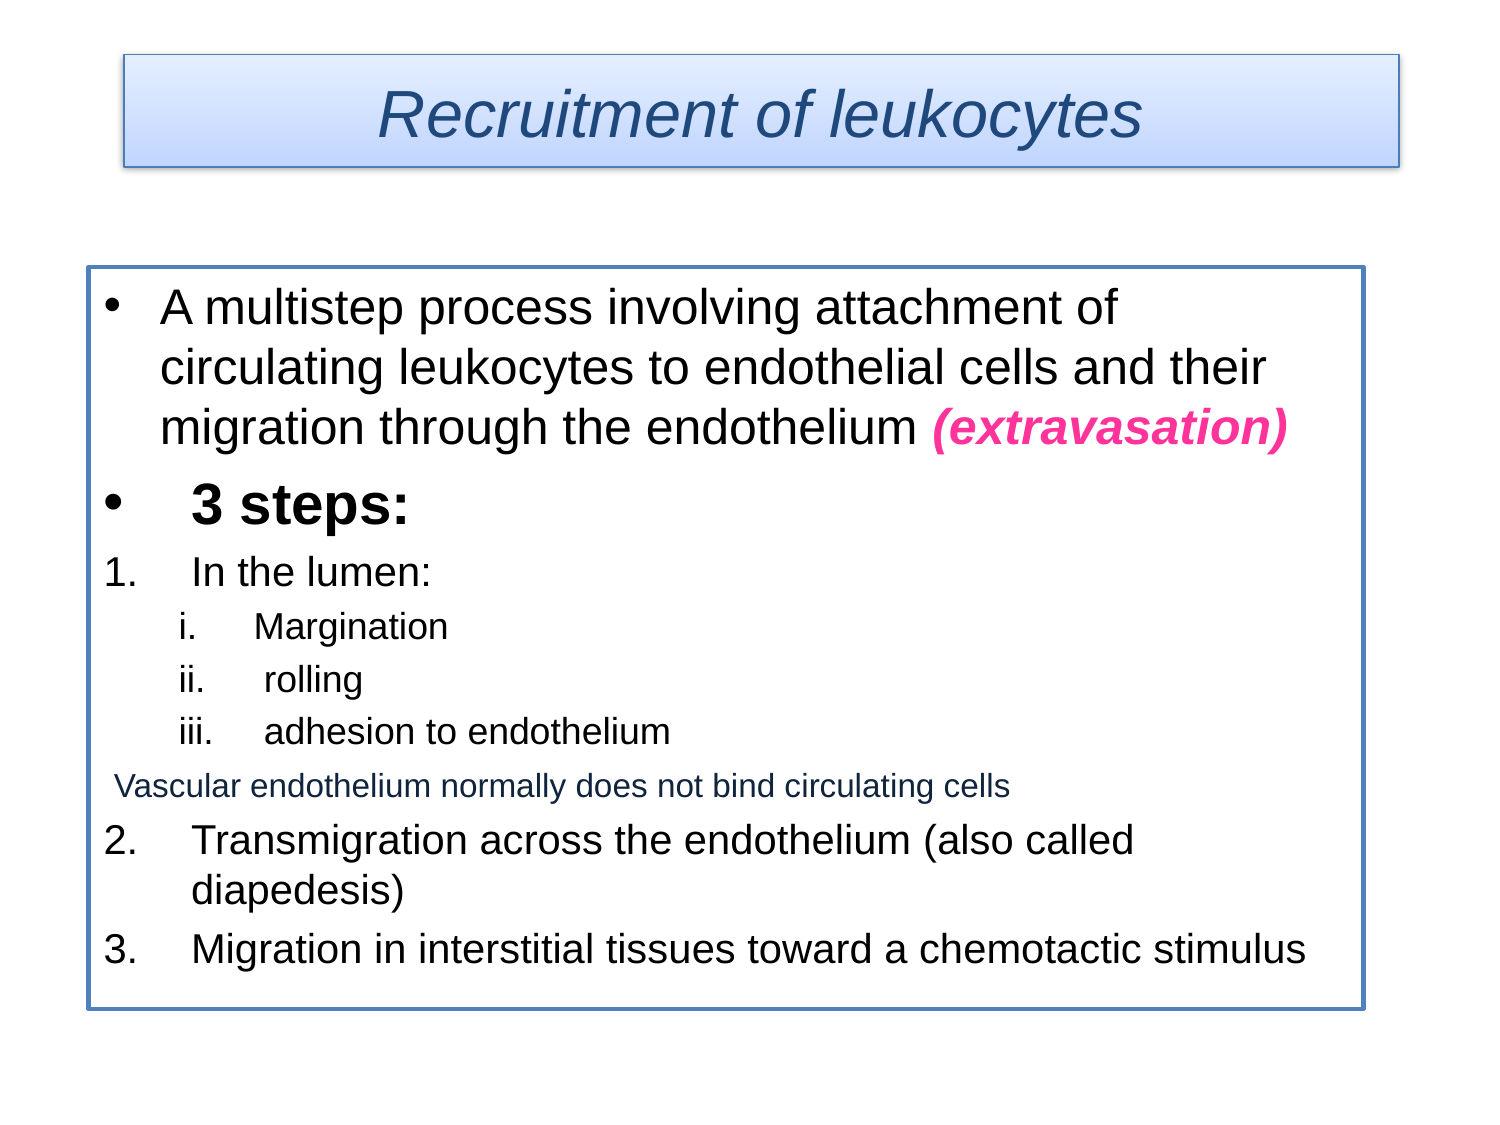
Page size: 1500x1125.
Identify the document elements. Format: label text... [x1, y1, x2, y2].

title Recruitment of leukocytes [123, 54, 1400, 168]
list A multistep process involving attachment of circulating leukocytes to endothelial cells and their migration through the endothelium (extravasation) 3 steps: In the lumen: Margination rolling adhesion to endothelium Vascular endothelium normally does not bind circulating cells Transmigration across the endothelium (also called diapedesis) Migration in interstitial tissues toward a chemotactic stimulus [86, 265, 1366, 1011]
